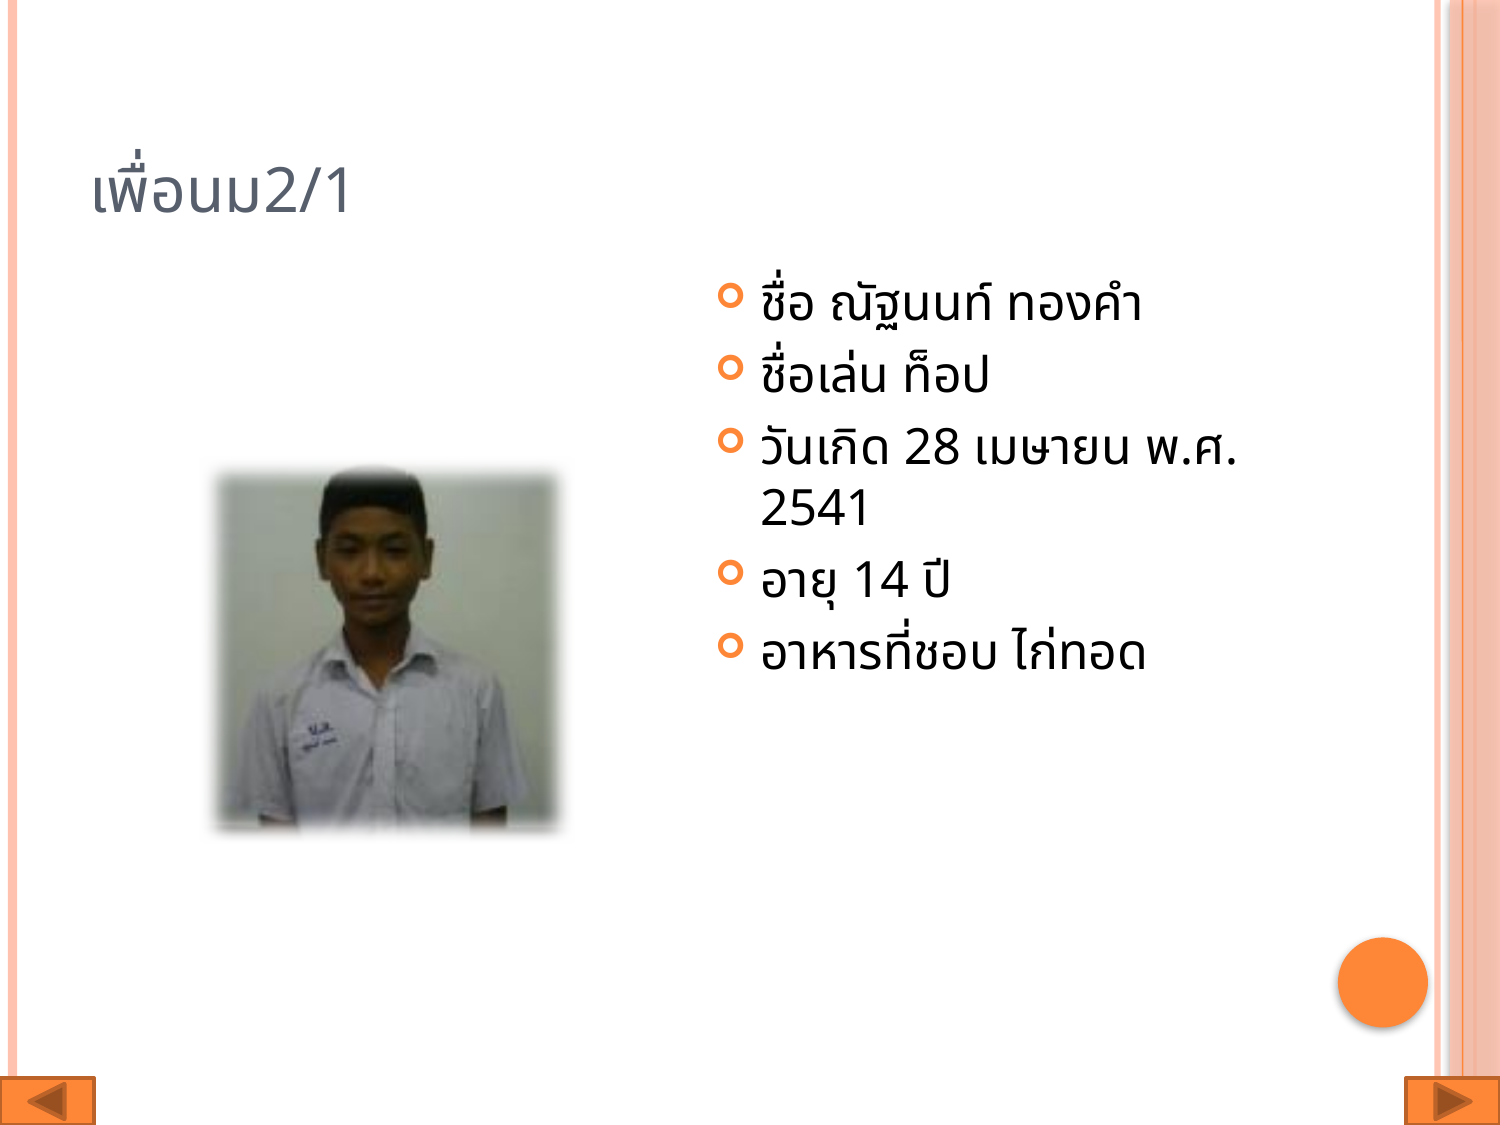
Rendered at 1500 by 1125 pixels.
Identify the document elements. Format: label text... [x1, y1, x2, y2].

list ชื่อ ณัฐนนท์ ทองคำ ชื่อเล่น ท็อป วันเกิด 28 เมษายน พ.ศ. 2541 อายุ 14 ปี อาหารที่ชอบ ไก่ทอด [700, 262, 1301, 1013]
title เพื่อนม2/1 [75, 45, 1300, 233]
text_box [0, 1076, 96, 1125]
text_box [1404, 1076, 1500, 1125]
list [198, 456, 575, 845]
